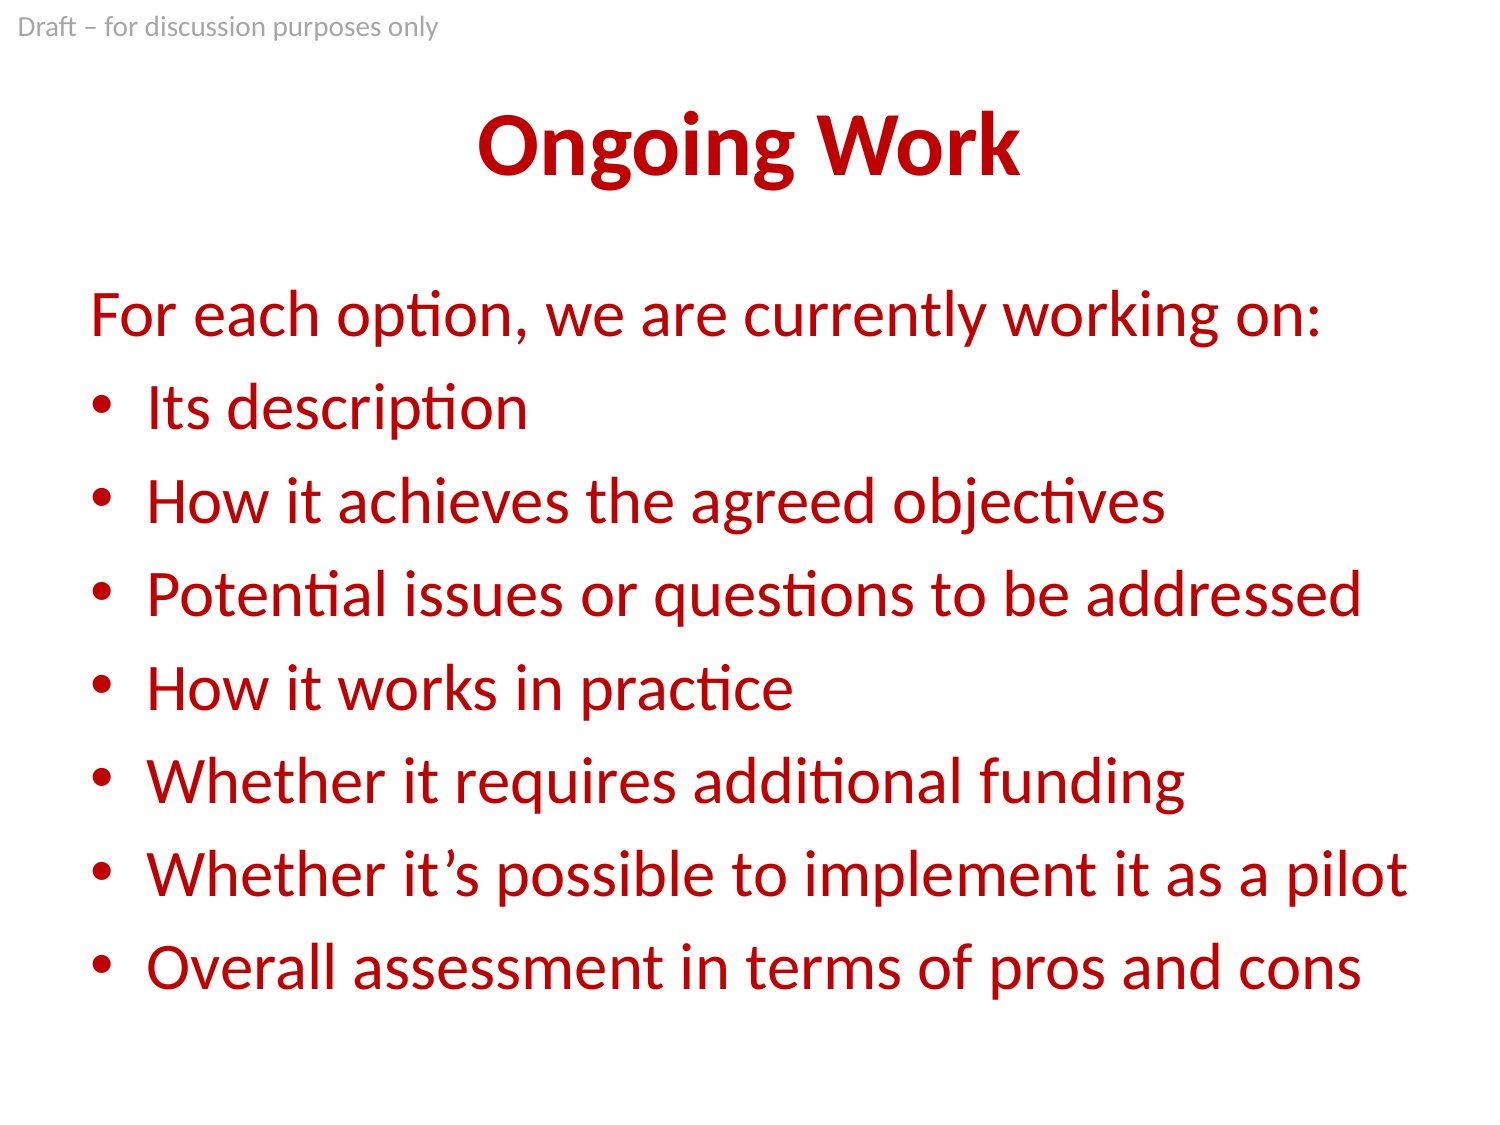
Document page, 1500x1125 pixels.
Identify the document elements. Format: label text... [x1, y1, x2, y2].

list For each option, we are currently working on: Its description How it achieves the agreed objectives Potential issues or questions to be addressed How it works in practice Whether it requires additional funding Whether it’s possible to implement it as a pilot Overall assessment in terms of pros and cons [74, 262, 1426, 1006]
title Ongoing Work [74, 44, 1426, 233]
